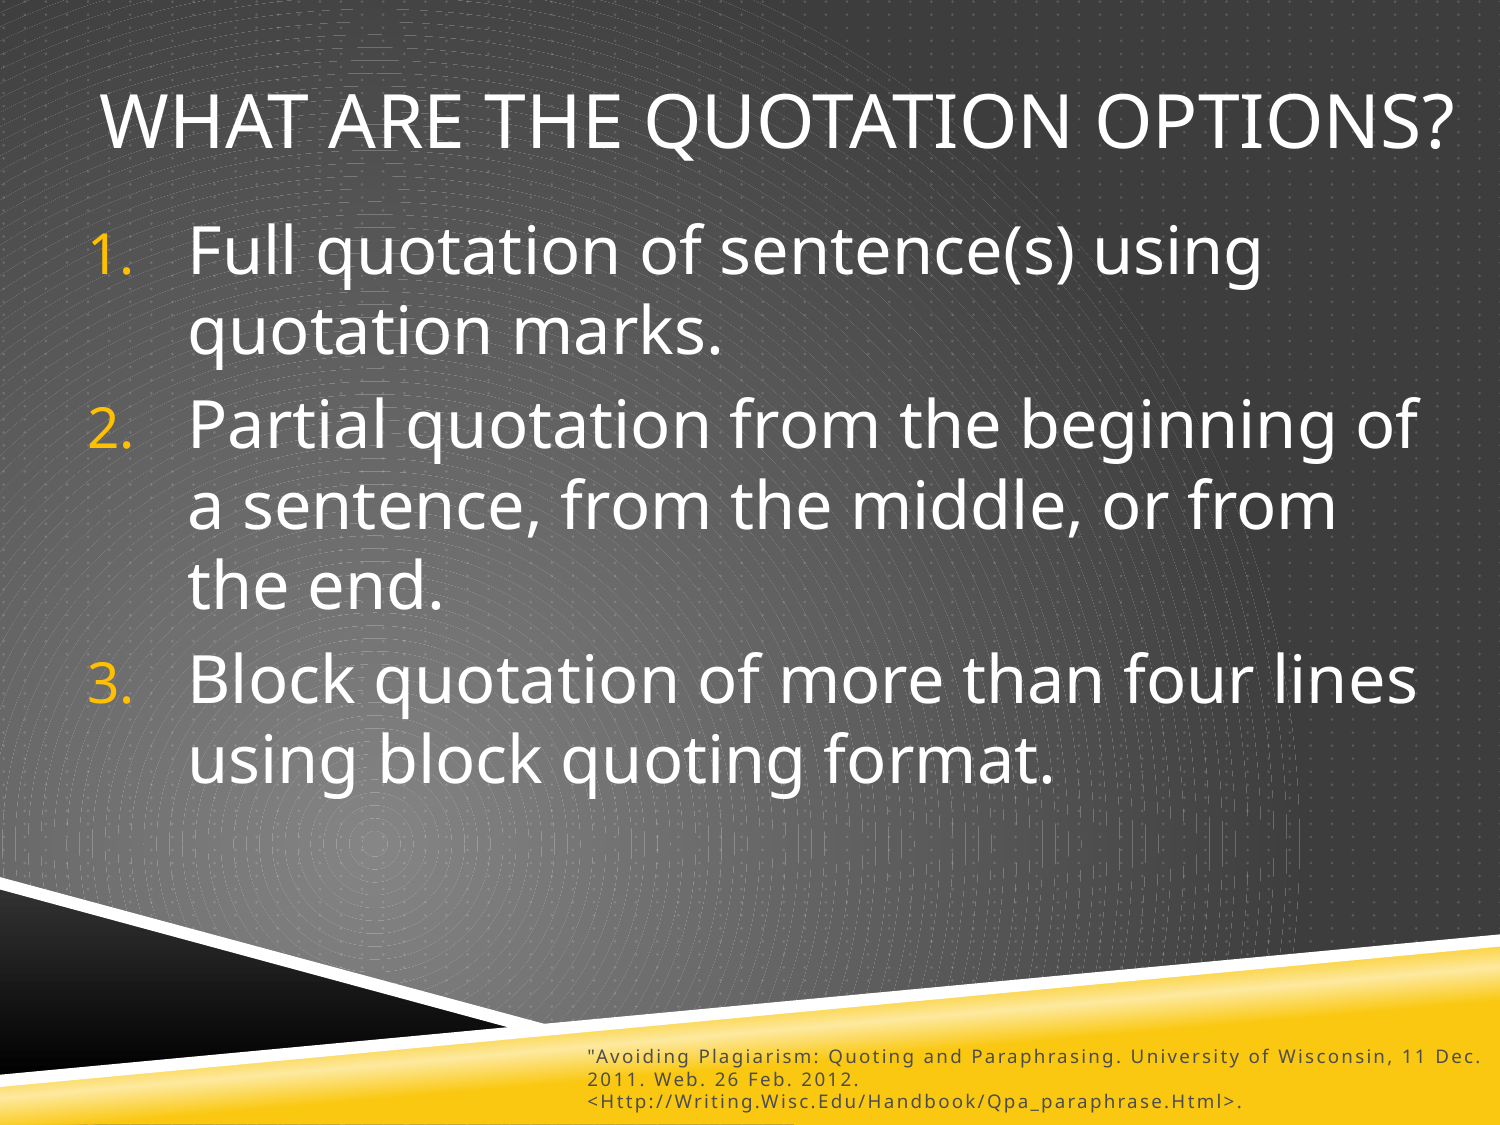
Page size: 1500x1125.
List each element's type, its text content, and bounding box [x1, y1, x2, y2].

list Full quotation of sentence(s) using quotation marks. Partial quotation from the beginning of a sentence, from the middle, or from the end. Block quotation of more than four lines using block quoting format. [87, 200, 1425, 875]
footer "Avoiding Plagiarism: Quoting and Paraphrasing. University of Wisconsin, 11 Dec. 2011. Web. 26 Feb. 2012. <Http://Writing.Wisc.Edu/Handbook/Qpa_paraphrase.Html>. [587, 1037, 1500, 1113]
title What are the quotation options? [99, 24, 1500, 213]
